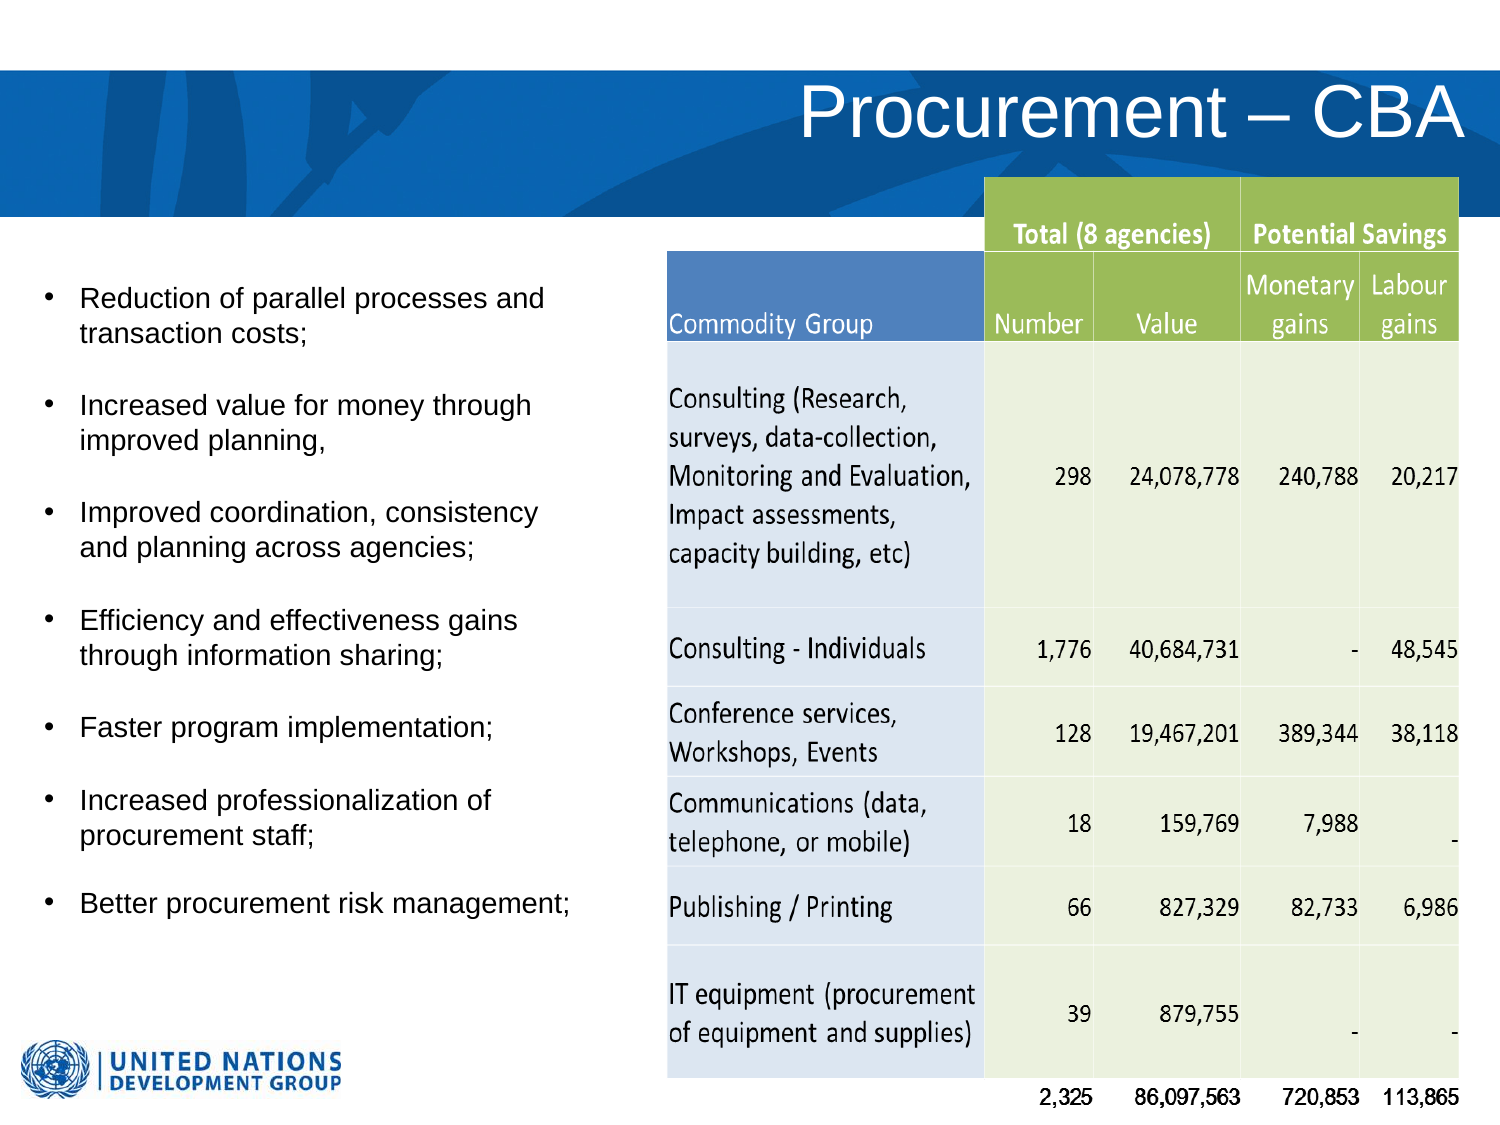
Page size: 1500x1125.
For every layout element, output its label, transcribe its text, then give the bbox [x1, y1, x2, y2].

picture [666, 70, 1500, 1125]
text_box Reduction of parallel processes and transaction costs; Increased value for money through improved planning, Improved coordination, consistency and planning across agencies; Efficiency and effectiveness gains through information sharing; Faster program implementation; Increased professionalization of procurement staff; Better procurement risk management; [29, 271, 601, 927]
title Procurement – CBA [130, 13, 1481, 201]
picture [0, 70, 130, 217]
list [75, 112, 1425, 855]
picture [21, 1040, 341, 1099]
